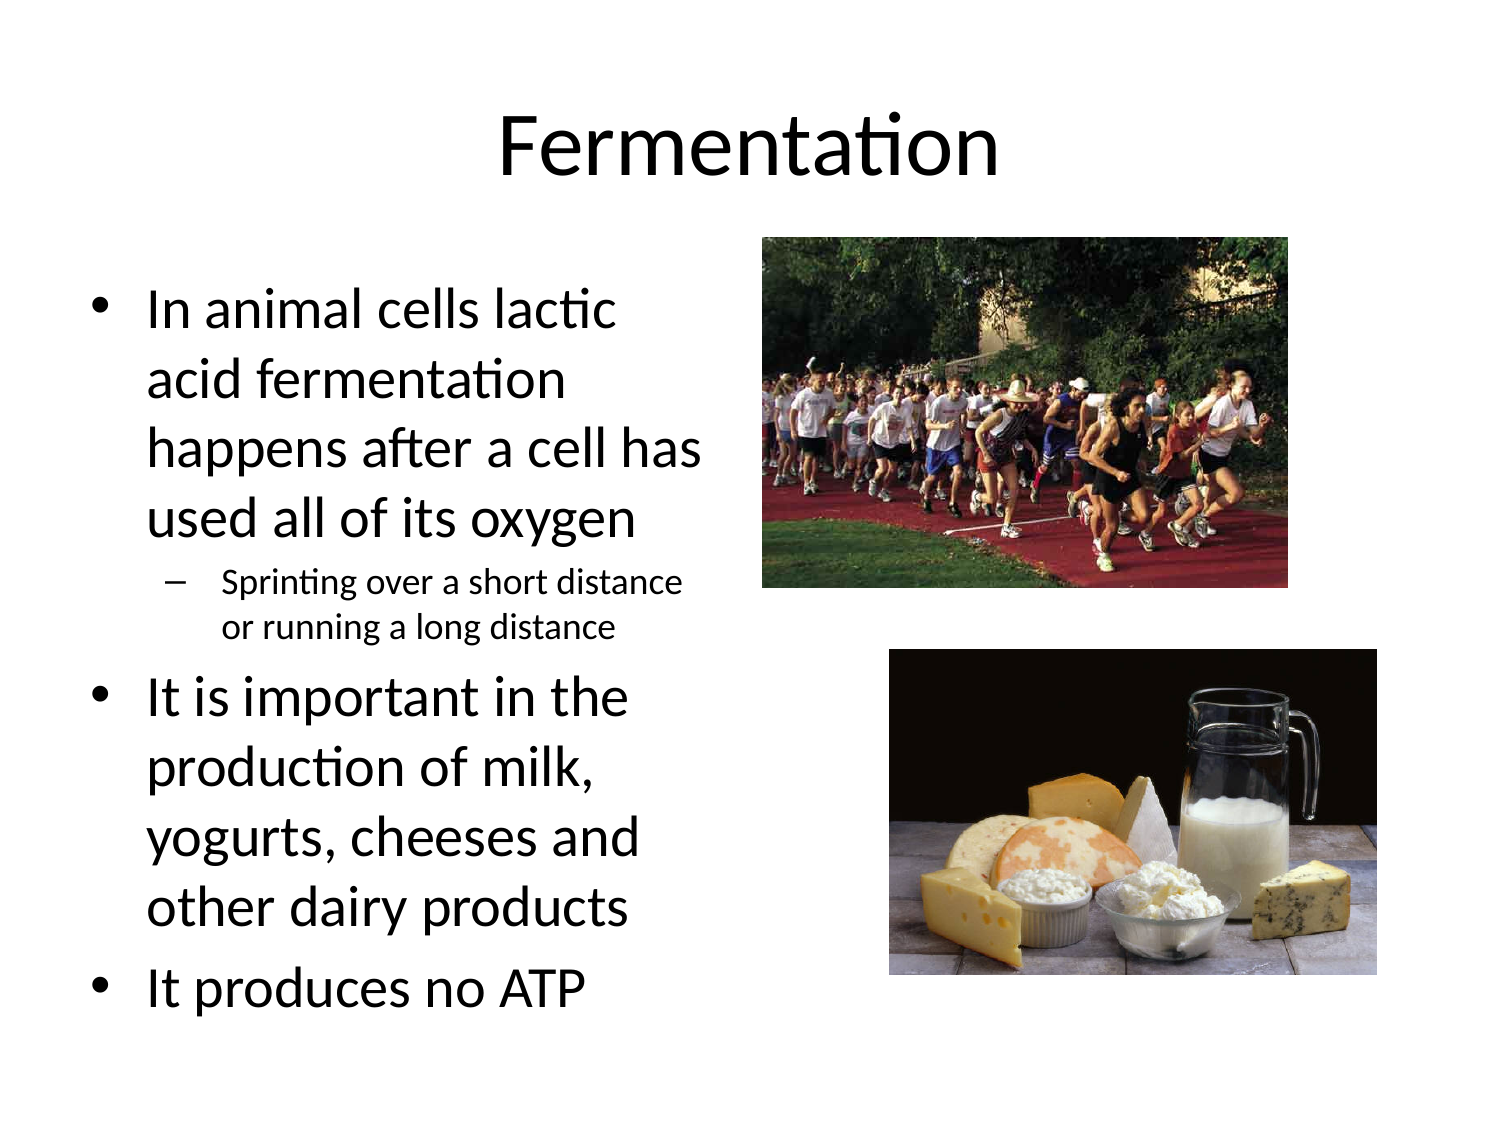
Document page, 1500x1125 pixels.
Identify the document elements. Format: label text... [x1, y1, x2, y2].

picture [889, 649, 1378, 976]
list In animal cells lactic acid fermentation happens after a cell has used all of its oxygen Sprinting over a short distance or running a long distance It is important in the production of milk, yogurts, cheeses and other dairy products It produces no ATP [75, 262, 738, 1063]
picture [762, 237, 1288, 588]
title Fermentation [75, 45, 1425, 233]
